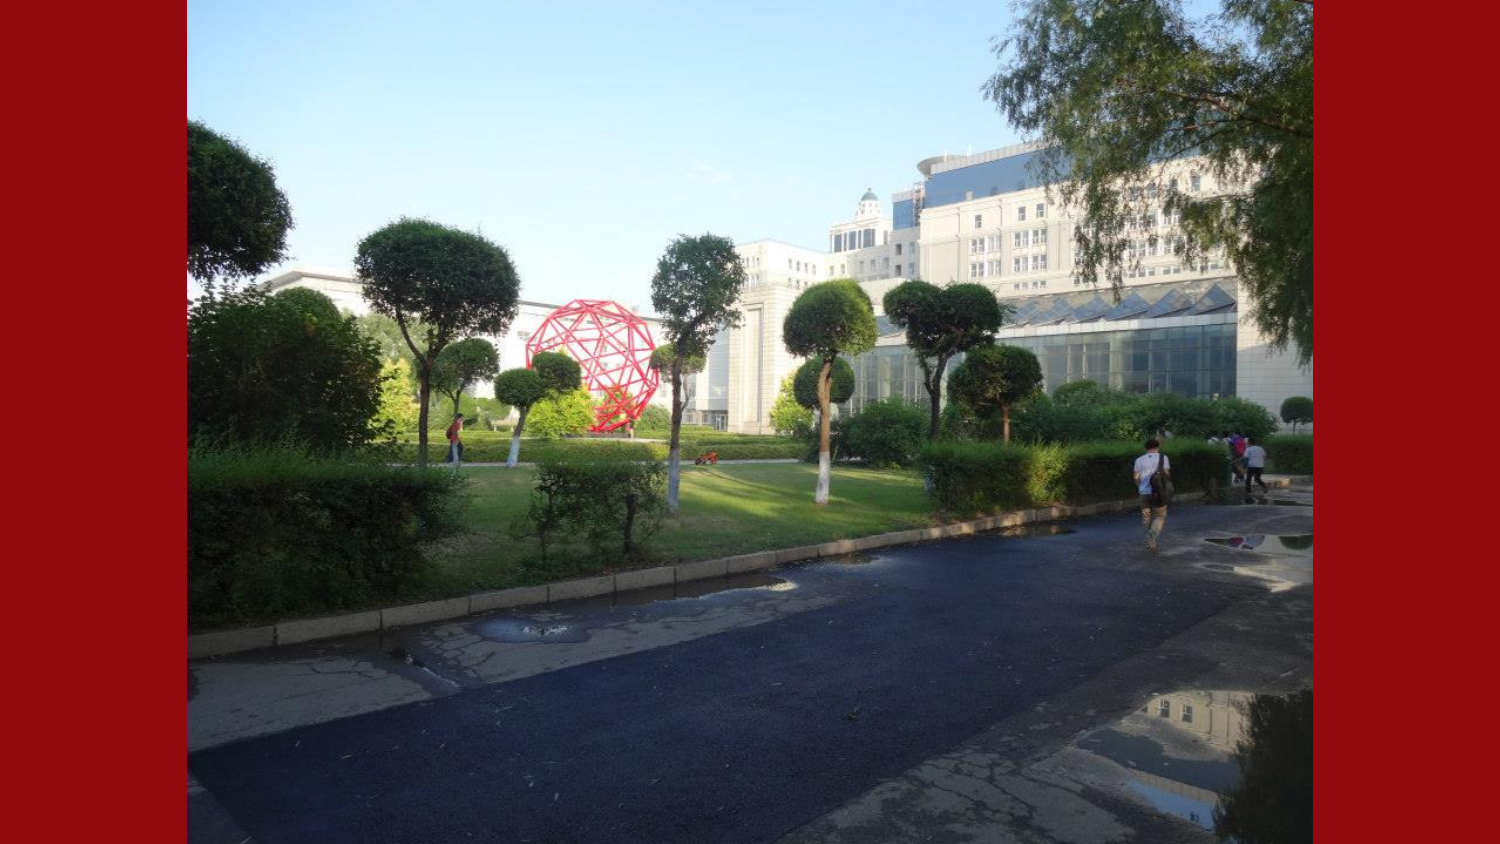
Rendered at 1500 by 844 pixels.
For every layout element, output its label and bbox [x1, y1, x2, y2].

picture [187, 0, 1313, 844]
